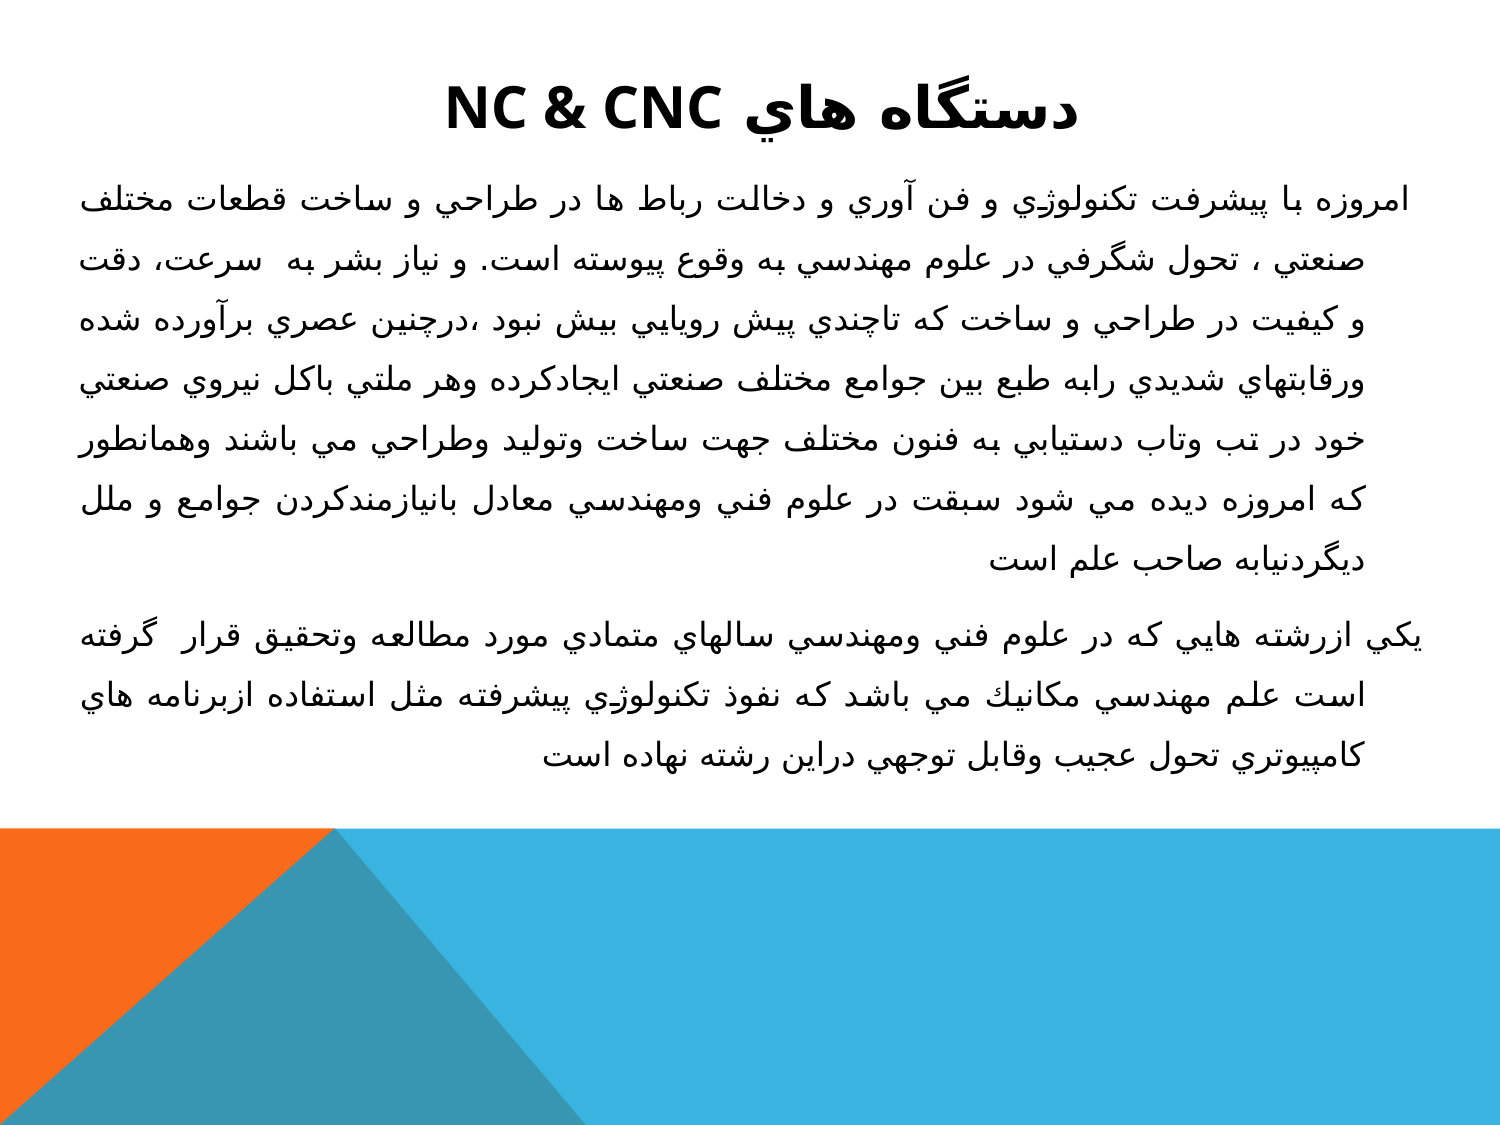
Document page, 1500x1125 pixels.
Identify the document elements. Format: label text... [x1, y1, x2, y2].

title دستگاه هاي NC & CNC [135, 60, 1369, 149]
list امروزه با پيشرفت تكنولوژي و فن آوري و دخالت رباط ها در طراحي و ساخت قطعات مختلف صنعتي ، تحول شگرفي در علوم مهندسي به وقوع پيوسته است. و نياز بشر به سرعت، دقت و كيفيت در طراحي و ساخت كه تاچندي پيش رويايي بيش نبود ،درچنين عصري برآورده شده ورقابتهاي شديدي رابه طبع بين جوامع مختلف صنعتي ايجادكرده وهر ملتي باكل نيروي صنعتي خود در تب وتاب دستيابي به فنون مختلف جهت ساخت وتوليد وطراحي مي باشند وهمانطور كه امروزه ديده مي شود سبقت در علوم فني ومهندسي معادل بانيازمندكردن جوامع و ملل ديگردنيابه صاحب علم است يكي ازرشته هايي كه در علوم فني ومهندسي سالهاي متمادي مورد مطالعه وتحقيق قرار گرفته است علم مهندسي مكانيك مي باشد كه نفوذ تكنولوژي پيشرفته مثل استفاده ازبرنامه هاي كامپيوتري تحول عجيب وقابل توجهي دراين رشته نهاده است [62, 149, 1438, 800]
